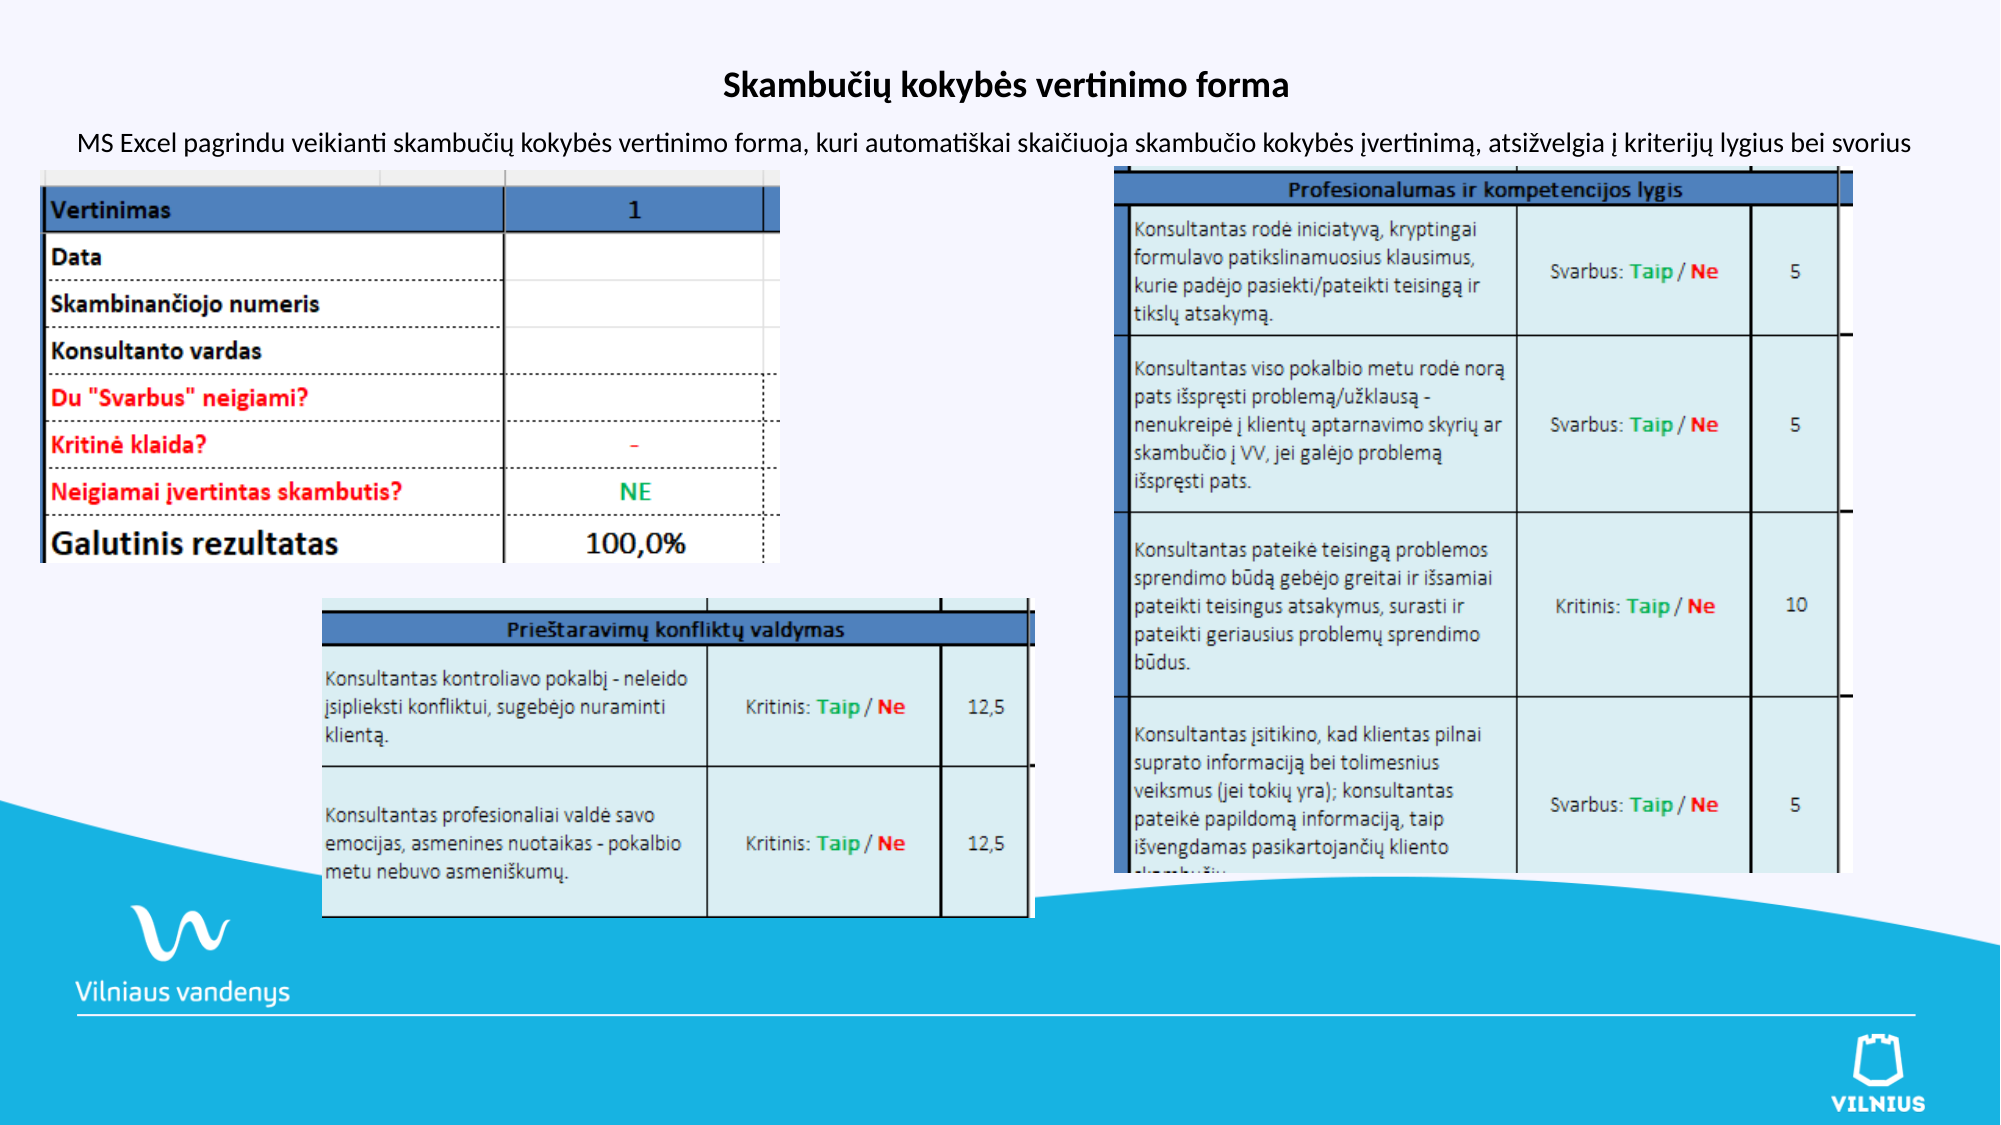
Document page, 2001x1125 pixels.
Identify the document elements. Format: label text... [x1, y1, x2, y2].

text_box Skambučių kokybės vertinimo forma [708, 52, 1306, 112]
text_box MS Excel pagrindu veikianti skambučių kokybės vertinimo forma, kuri automatiškai skaičiuoja skambučio kokybės įvertinimą, atsižvelgia į kriterijų lygius bei svorius [62, 117, 1944, 166]
picture [0, 166, 2000, 1125]
picture [40, 170, 780, 563]
